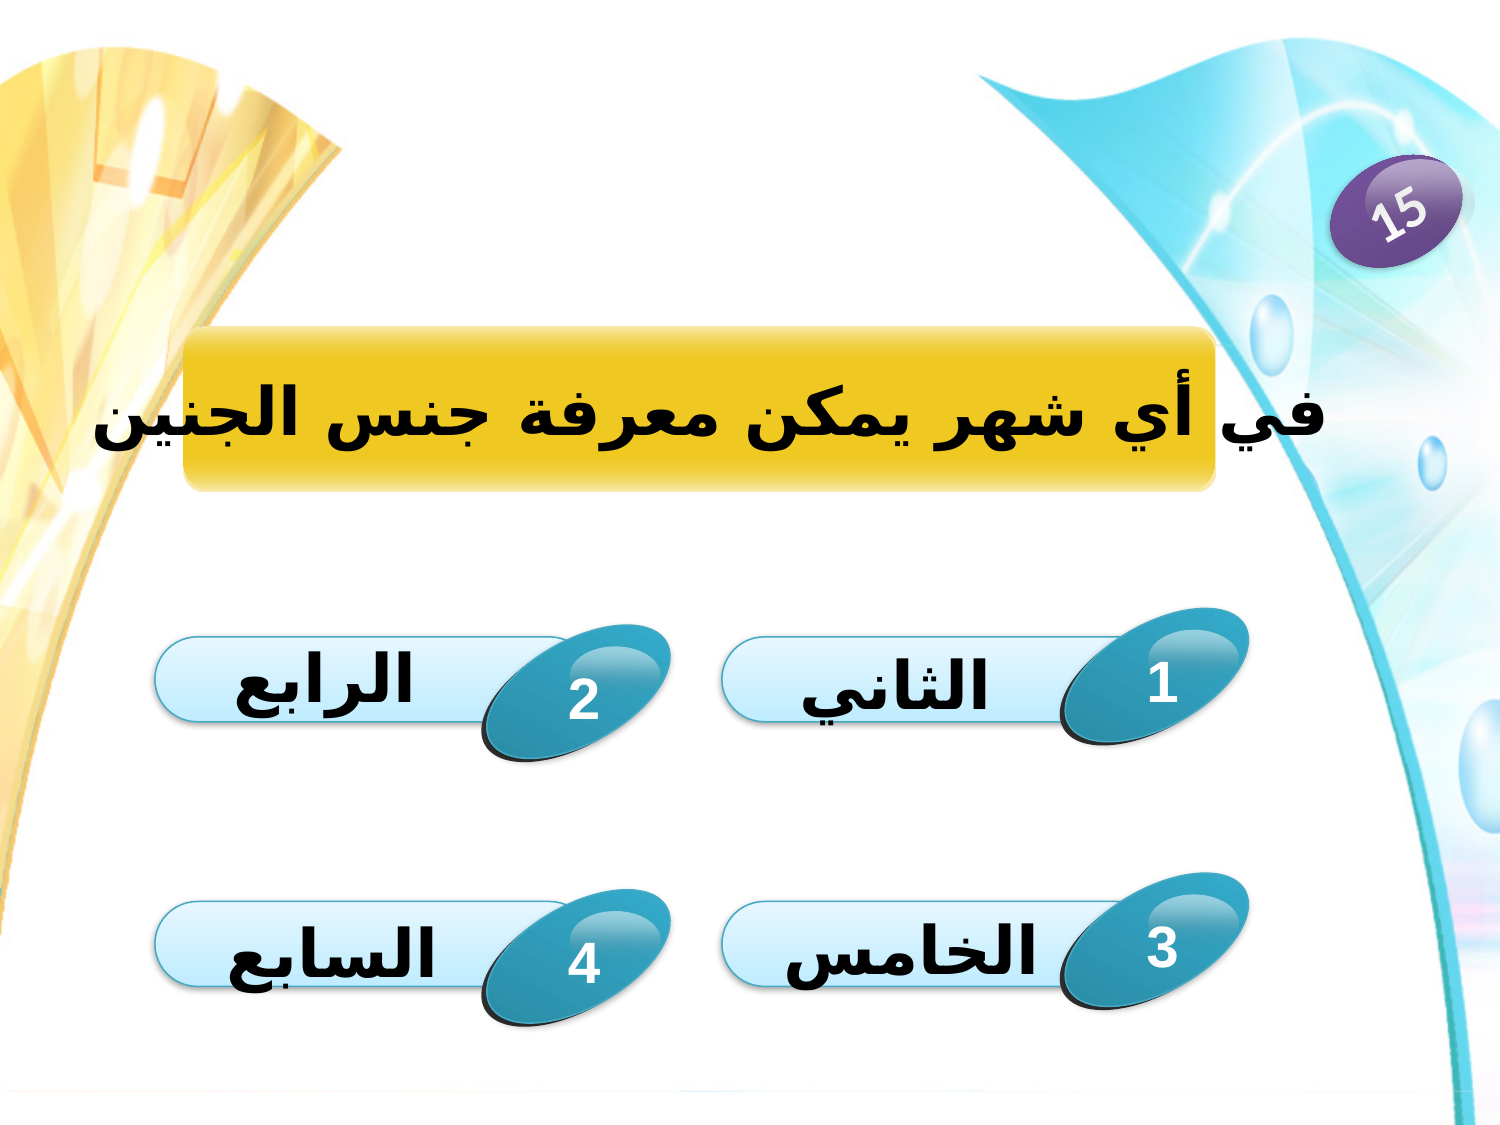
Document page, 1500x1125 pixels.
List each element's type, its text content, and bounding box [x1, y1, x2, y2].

picture [0, 0, 1500, 1125]
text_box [721, 623, 1259, 732]
text_box 15 [1330, 178, 1418, 268]
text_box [691, 888, 1259, 997]
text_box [182, 325, 1216, 492]
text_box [154, 628, 680, 747]
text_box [135, 901, 680, 1036]
